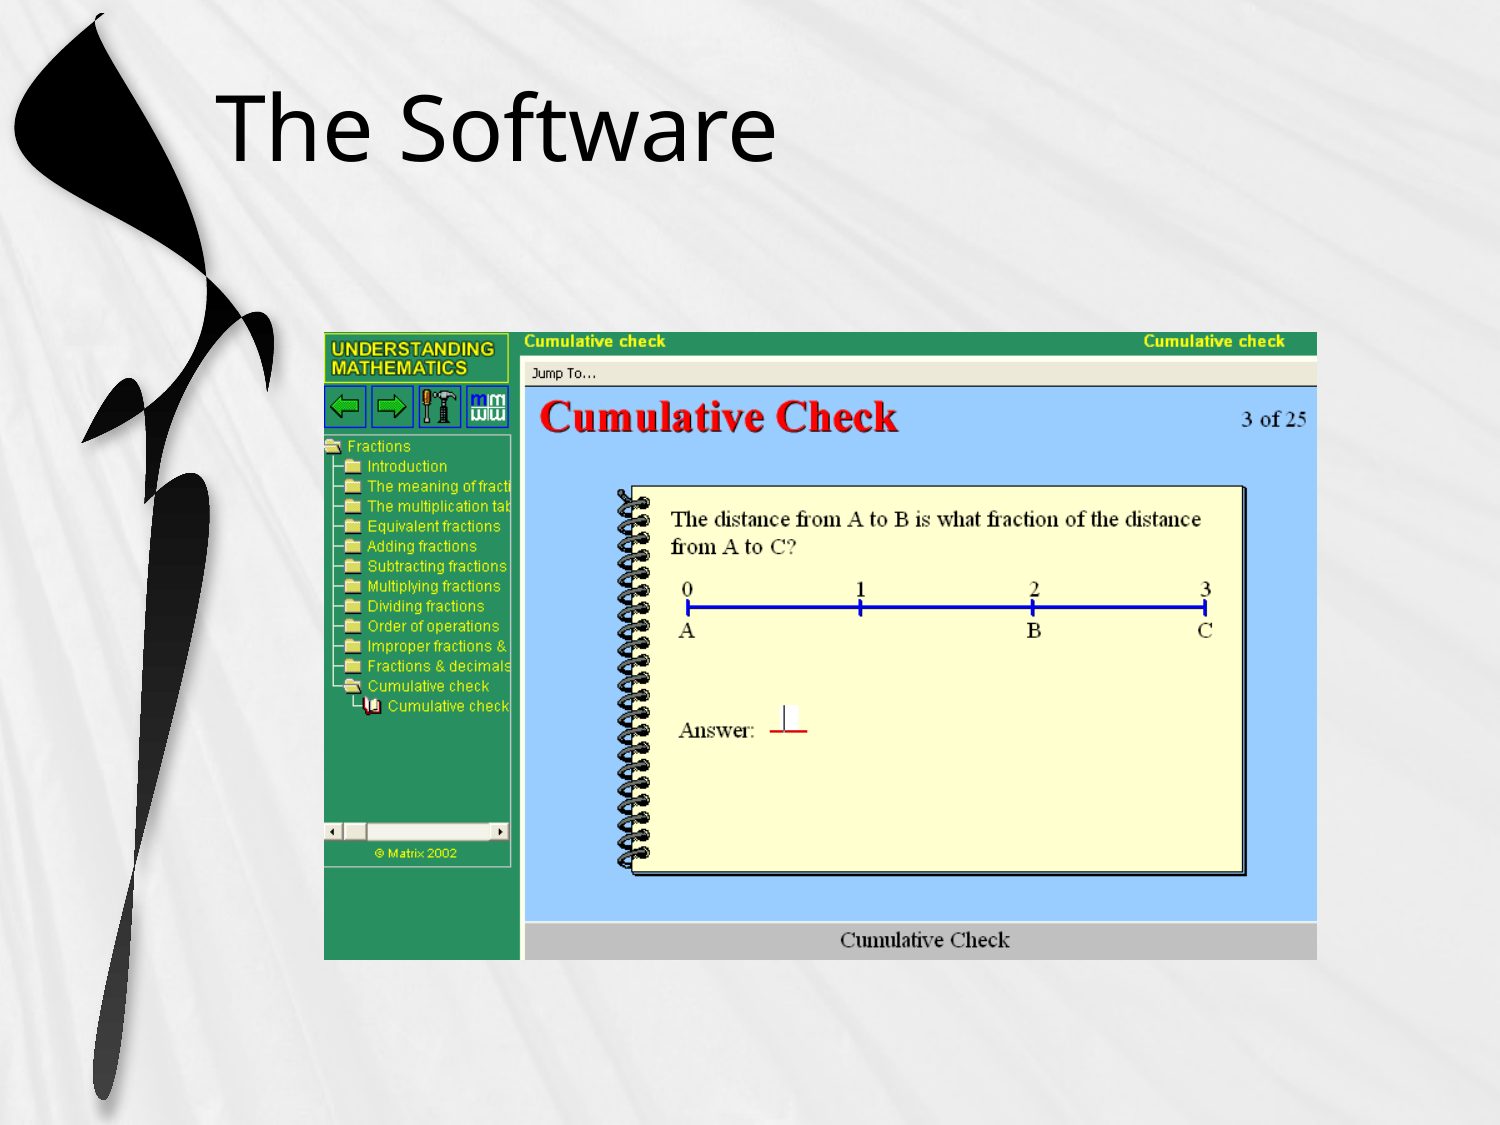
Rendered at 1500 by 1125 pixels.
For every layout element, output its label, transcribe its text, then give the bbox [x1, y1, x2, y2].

title The Software [200, 12, 1317, 238]
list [324, 332, 1317, 960]
